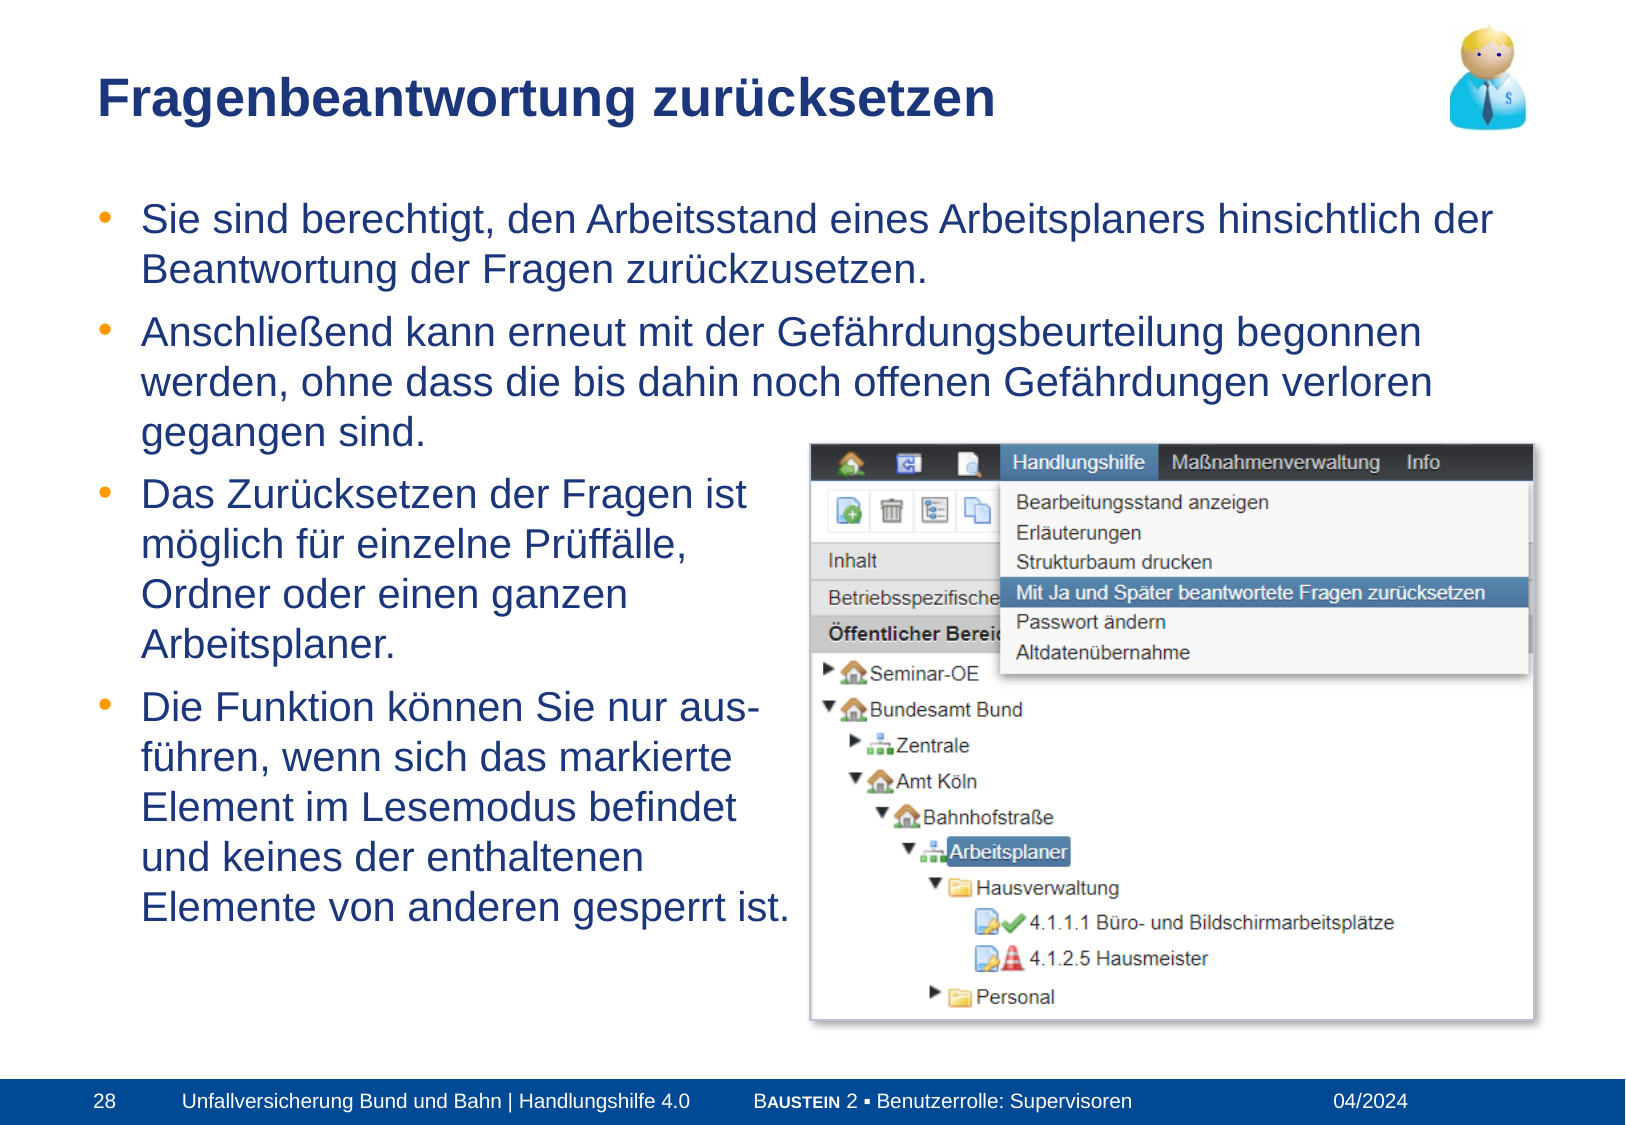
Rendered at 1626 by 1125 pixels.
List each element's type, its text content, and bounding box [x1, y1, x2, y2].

picture [810, 444, 1534, 1020]
picture [0, 1079, 1626, 1125]
picture [1446, 24, 1527, 134]
text_box Sie sind berechtigt, den Arbeitsstand eines Arbeitsplaners hinsichtlich der Beantwortung der Fragen zurückzusetzen. Anschließend kann erneut mit der Gefährdungsbeurteilung begonnen werden, ohne dass die bis dahin noch offenen Gefährdungen verloren gegangen sind. Das Zurücksetzen der Fragen ist möglich für einzelne Prüffälle, Ordner oder einen ganzen Arbeitsplaner. Die Funktion können Sie nur aus- führen, wenn sich das markierte Element im Lesemodus befindet und keines der enthaltenen Elemente von anderen gesperrt ist. [83, 184, 1548, 245]
title Fragenbeantwortung zurücksetzen [82, 54, 1313, 138]
